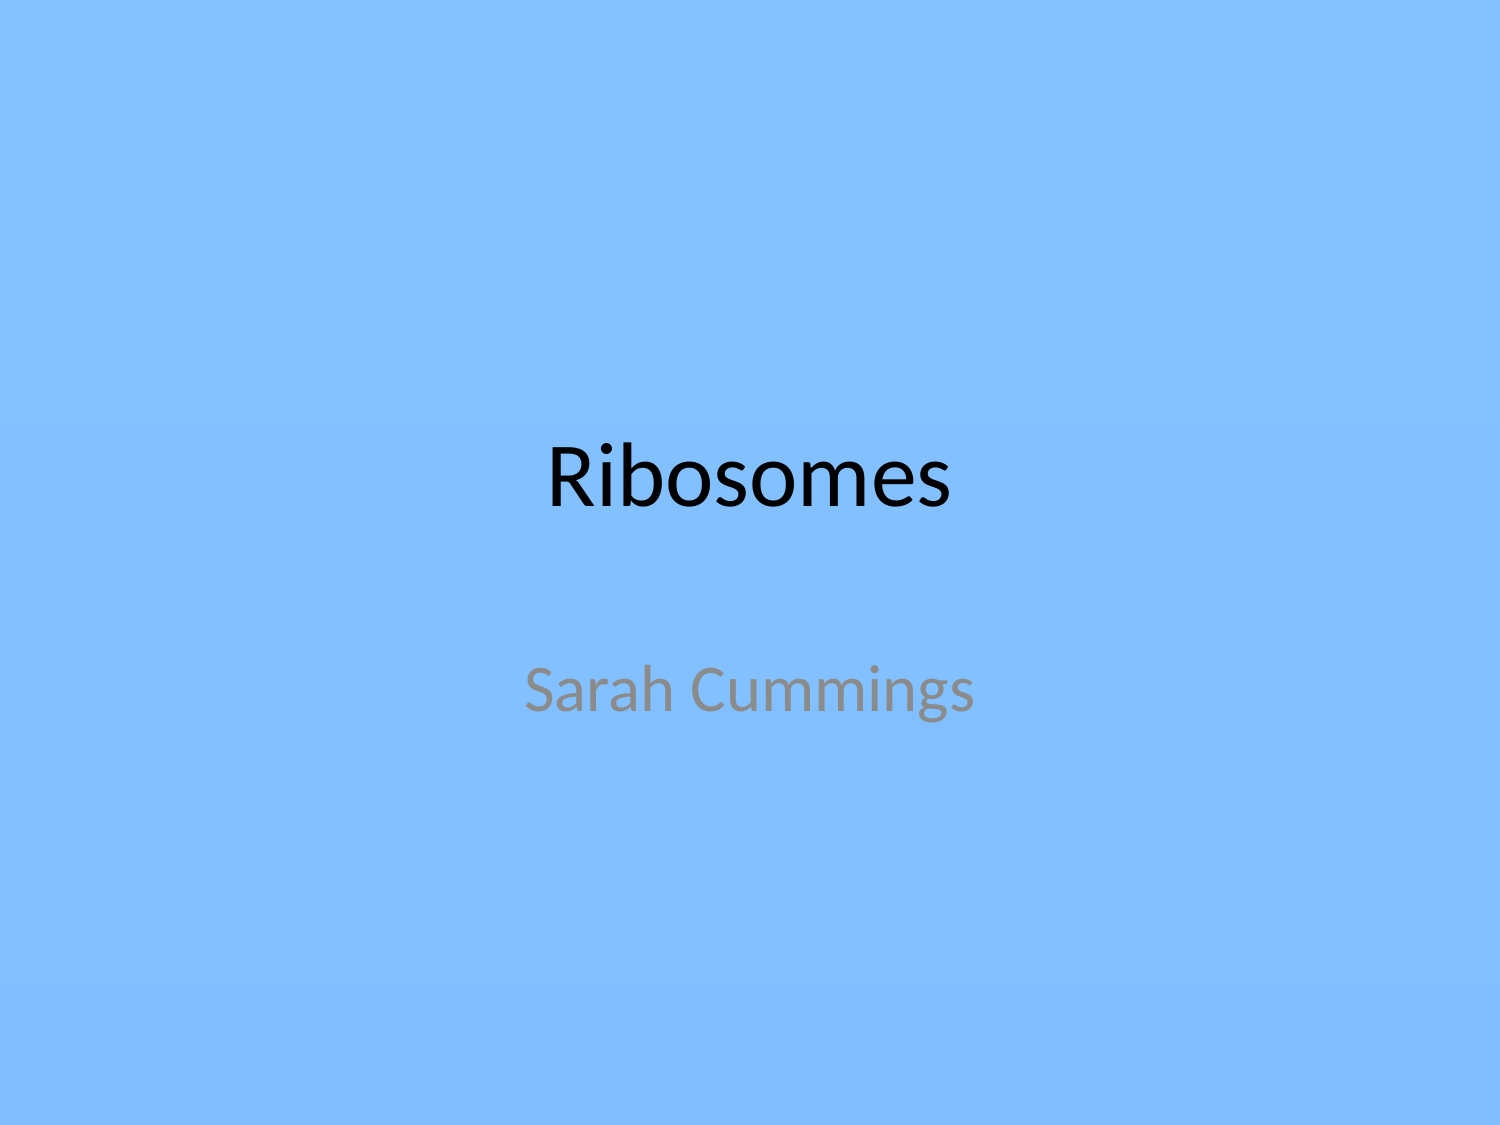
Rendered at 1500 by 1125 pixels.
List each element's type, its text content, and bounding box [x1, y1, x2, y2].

title Ribosomes [112, 349, 1388, 591]
subtitle Sarah Cummings [225, 637, 1275, 925]
